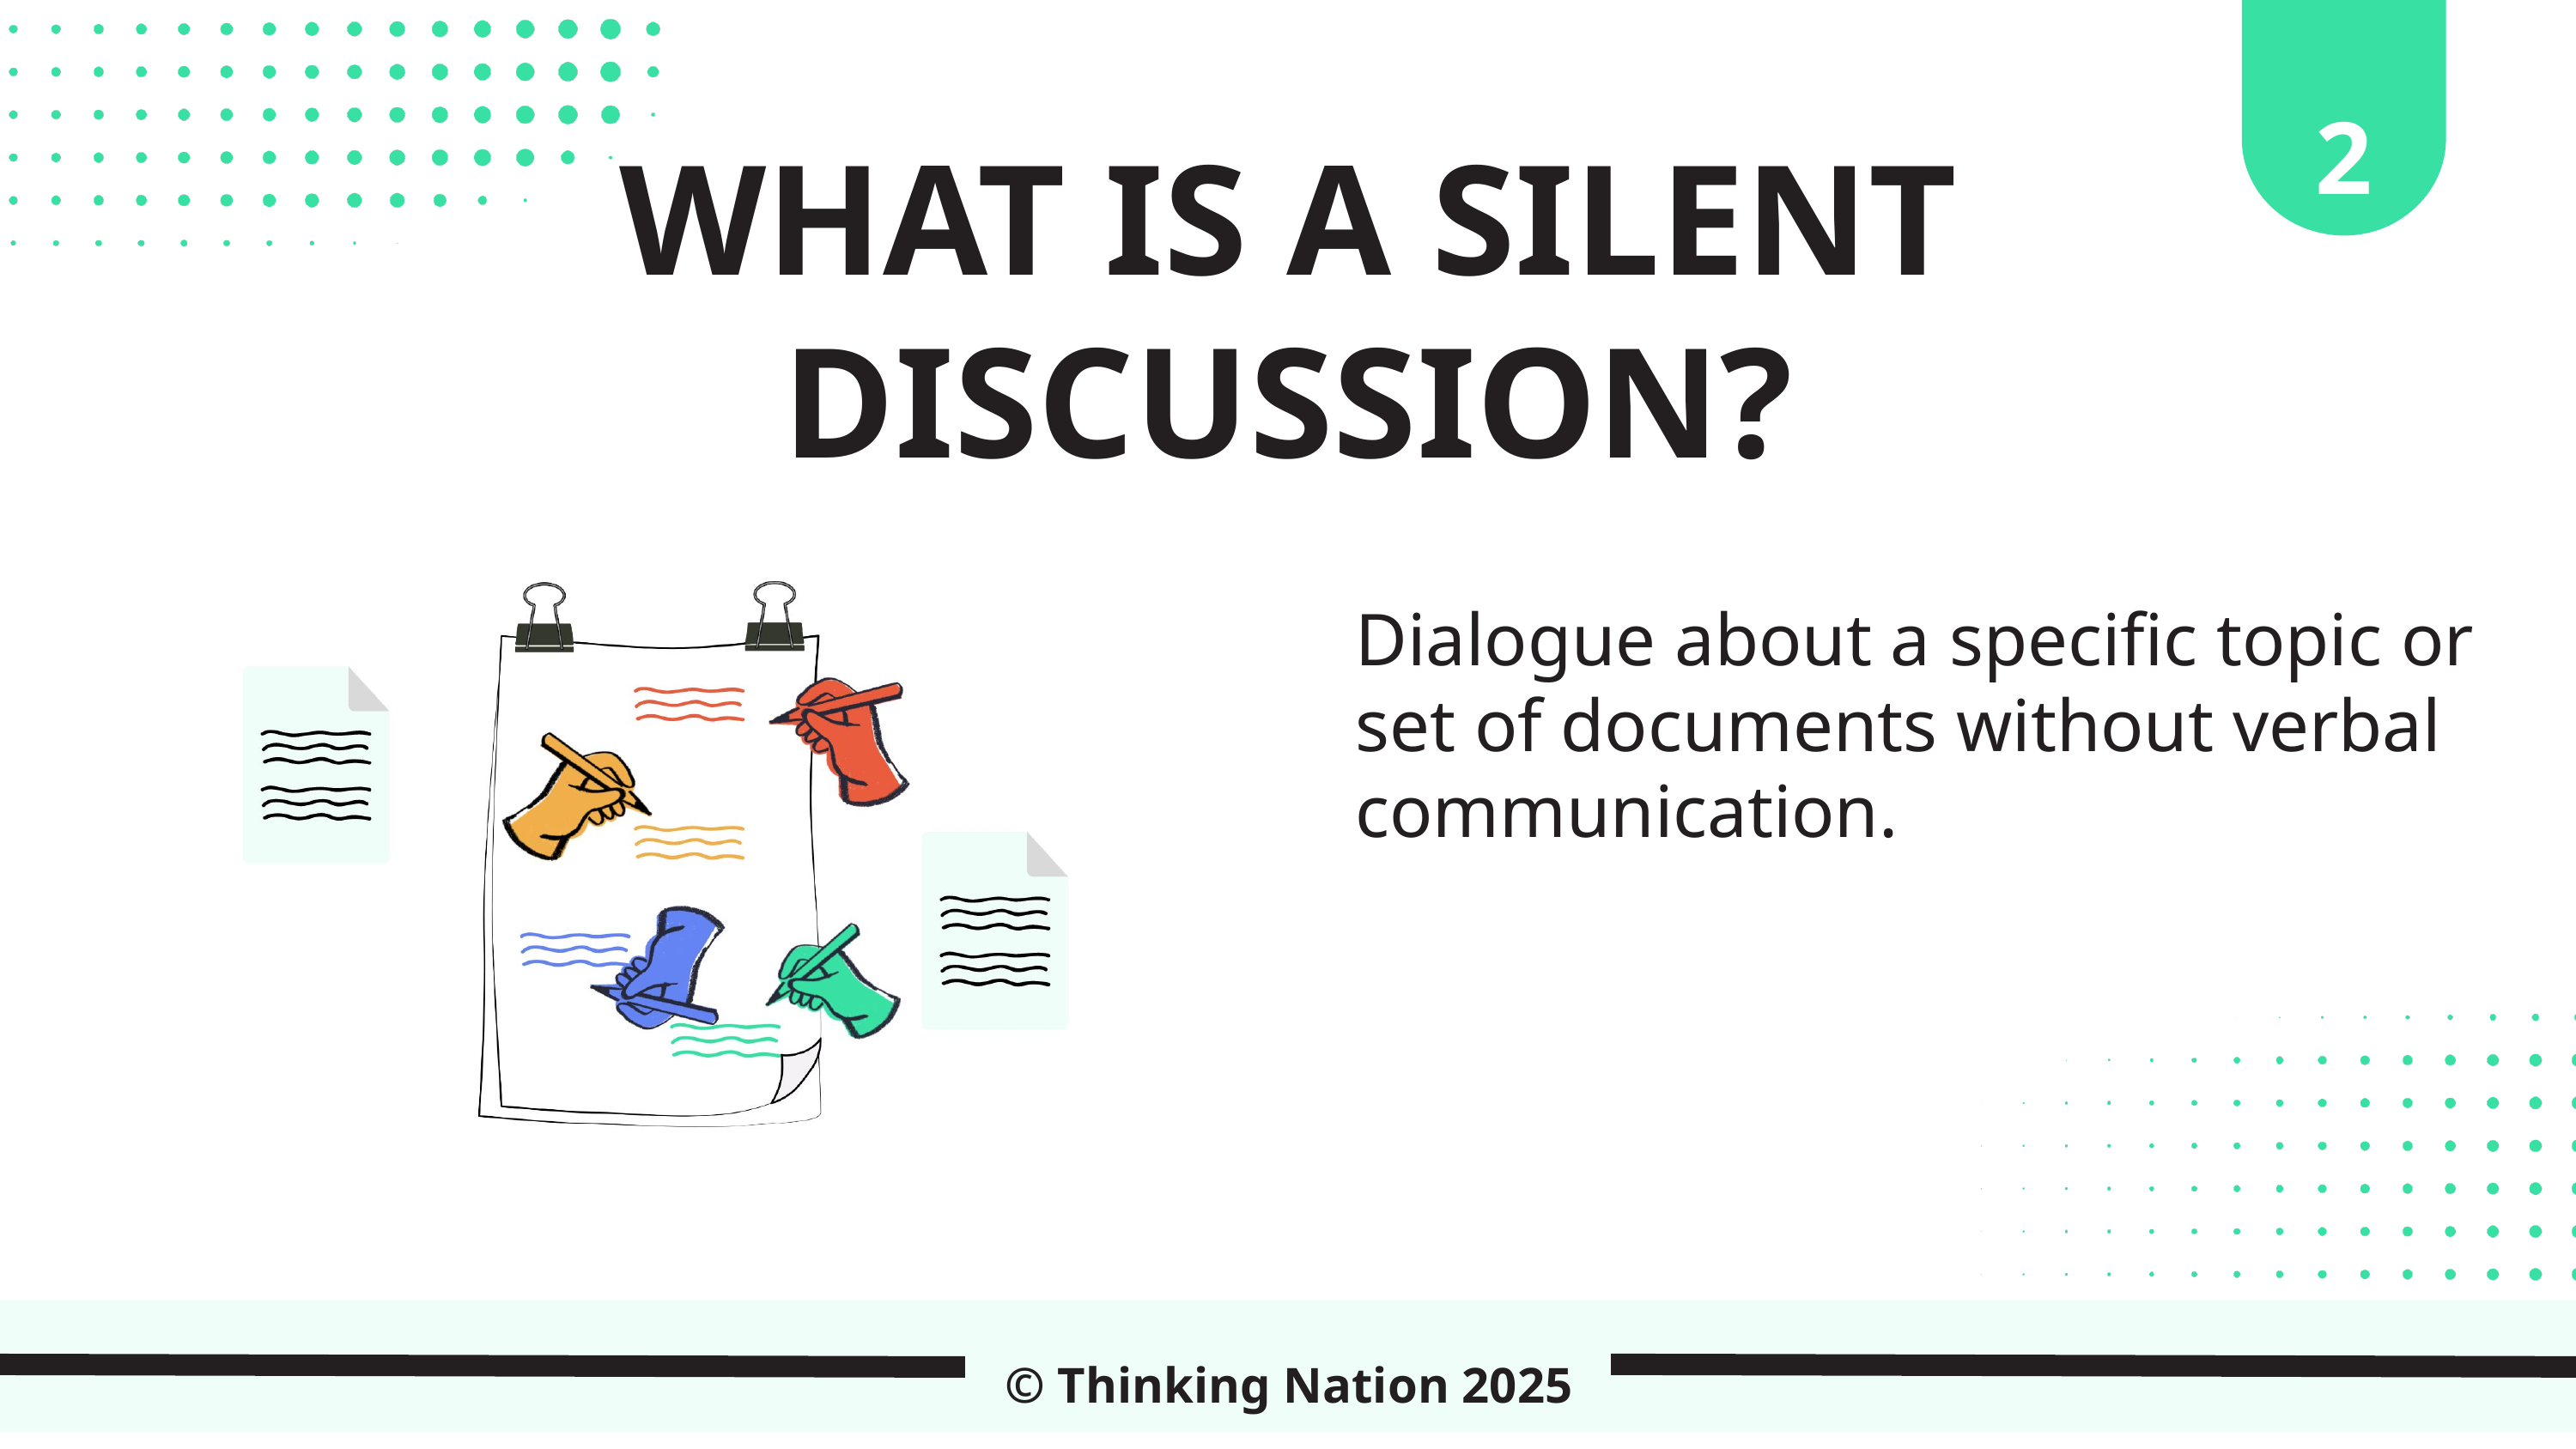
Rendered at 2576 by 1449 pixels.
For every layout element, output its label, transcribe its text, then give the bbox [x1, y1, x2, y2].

picture [51, 512, 1264, 1195]
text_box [2233, 0, 2455, 236]
text_box [1938, 1013, 2576, 1299]
text_box WHAT IS A SILENT DISCUSSION? [359, 123, 2216, 488]
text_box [0, 1299, 2576, 1433]
text_box [0, 0, 660, 246]
text_box Dialogue about a specific topic or set of documents without verbal communication. [1355, 594, 2483, 852]
